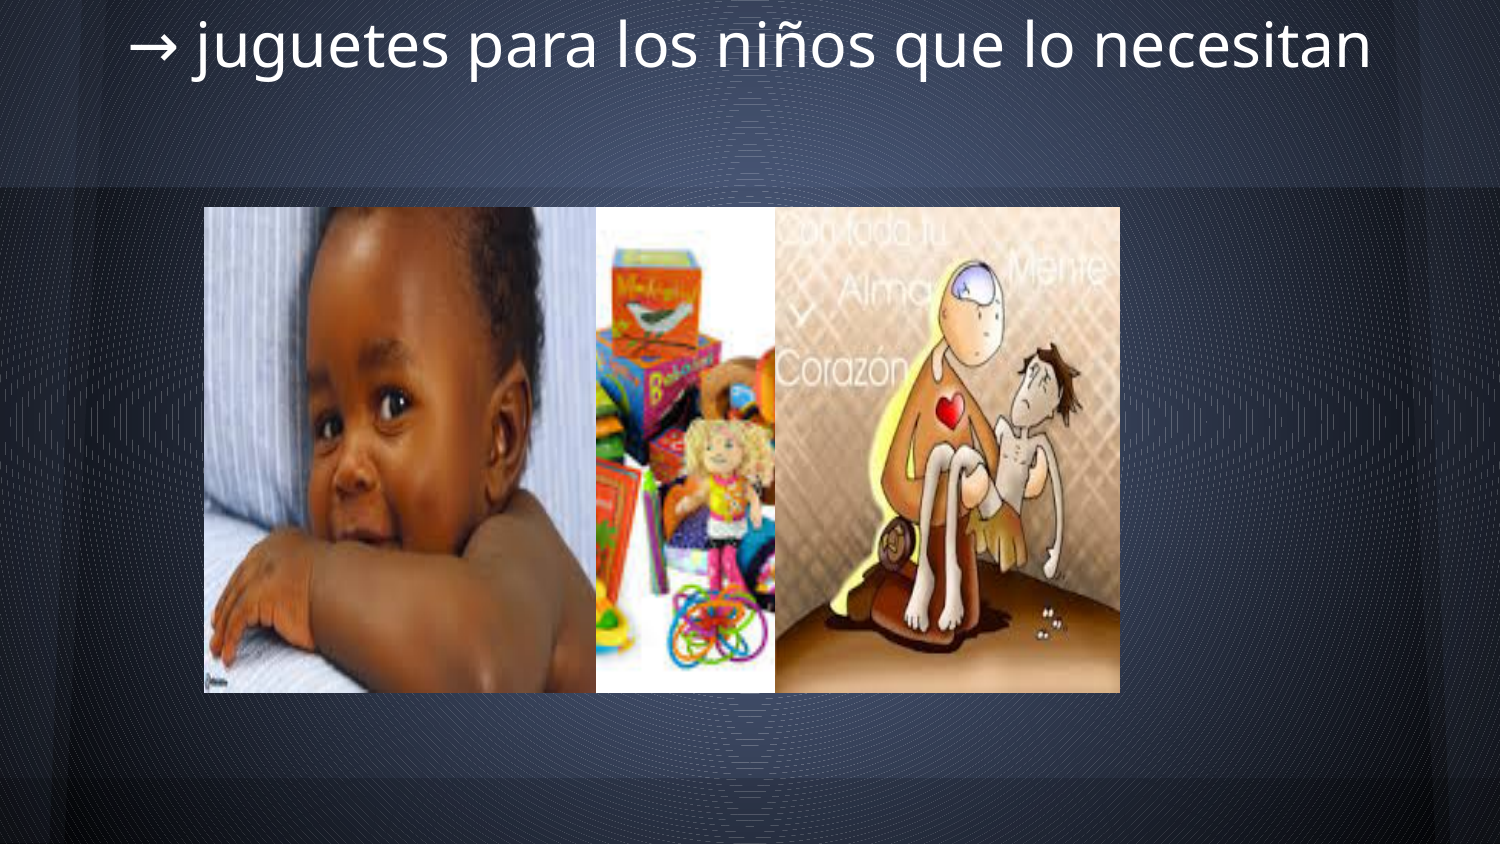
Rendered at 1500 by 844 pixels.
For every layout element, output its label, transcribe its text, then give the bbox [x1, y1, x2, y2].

picture [204, 207, 1120, 693]
list → juguetes para los niños que lo necesitan [112, 0, 1463, 771]
